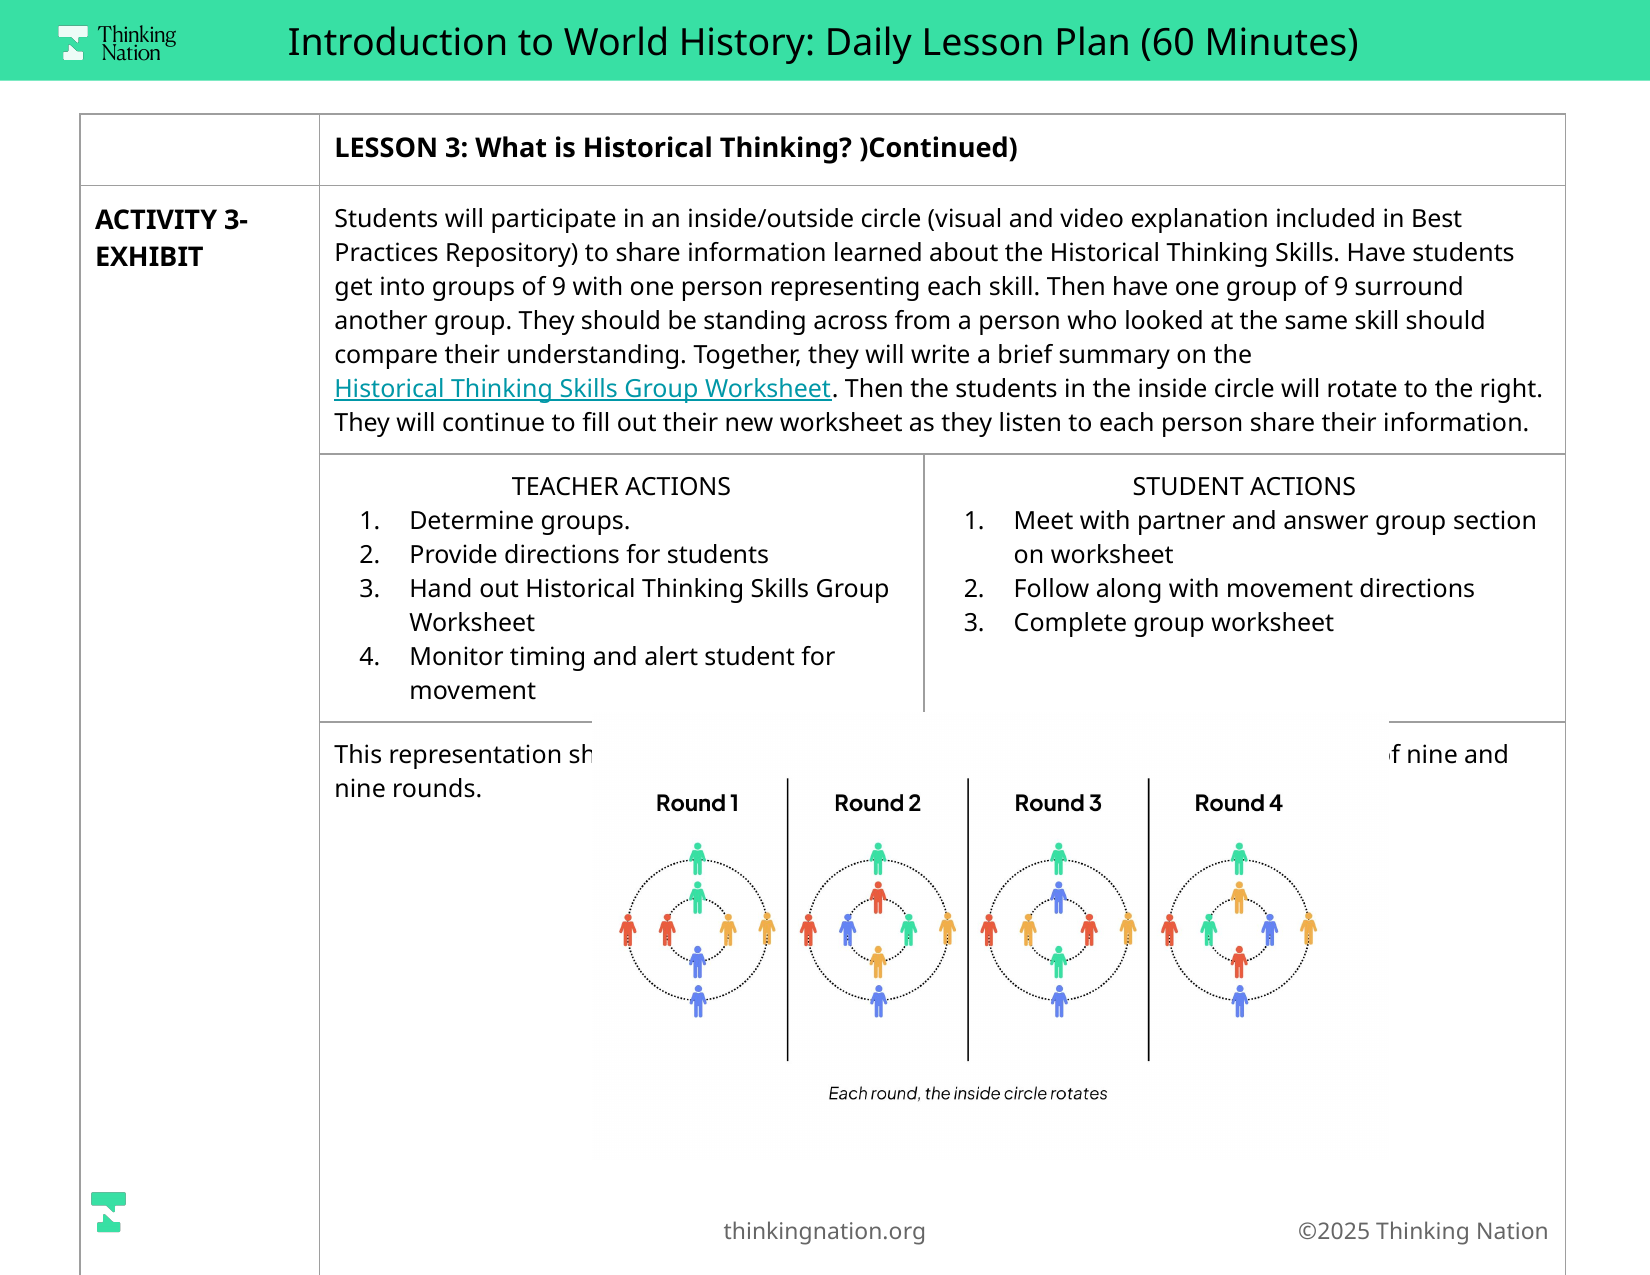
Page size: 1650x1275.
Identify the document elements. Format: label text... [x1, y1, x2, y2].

table_header LESSON 3: What is Historical Thinking? )Continued) [320, 115, 1565, 185]
table_cell TEACHER ACTIONS Determine groups. Provide directions for students Hand out Historical Thinking Skills Group Worksheet Monitor timing and alert student for movement [320, 455, 923, 721]
table_cell Students will participate in an inside/outside circle (visual and video explanation included in Best Practices Repository) to share information learned about the Historical Thinking Skills. Have students get into groups of 9 with one person representing each skill. Then have one group of 9 surround another group. They should be standing across from a person who looked at the same skill should compare their understanding. Together, they will write a brief summary on the Historical Thinking Skills Group Worksheet. Then the students in the inside circle will rotate to the right. They will continue to fill out their new worksheet as they listen to each person share their information. [320, 186, 1565, 453]
picture [80, 1184, 136, 1240]
table_header [81, 115, 319, 185]
picture [45, 14, 180, 71]
text_box Introduction to World History: Daily Lesson Plan (60 Minutes) [0, 0, 1650, 81]
table_cell This representation shows groups of four with four rounds. This activity will have groups of nine and nine rounds. [320, 723, 1565, 1275]
table_cell STUDENT ACTIONS Meet with partner and answer group section on worksheet Follow along with movement directions Complete group worksheet [925, 455, 1565, 721]
table_cell ACTIVITY 3- EXHIBIT [81, 186, 319, 1275]
picture [592, 711, 1389, 1160]
